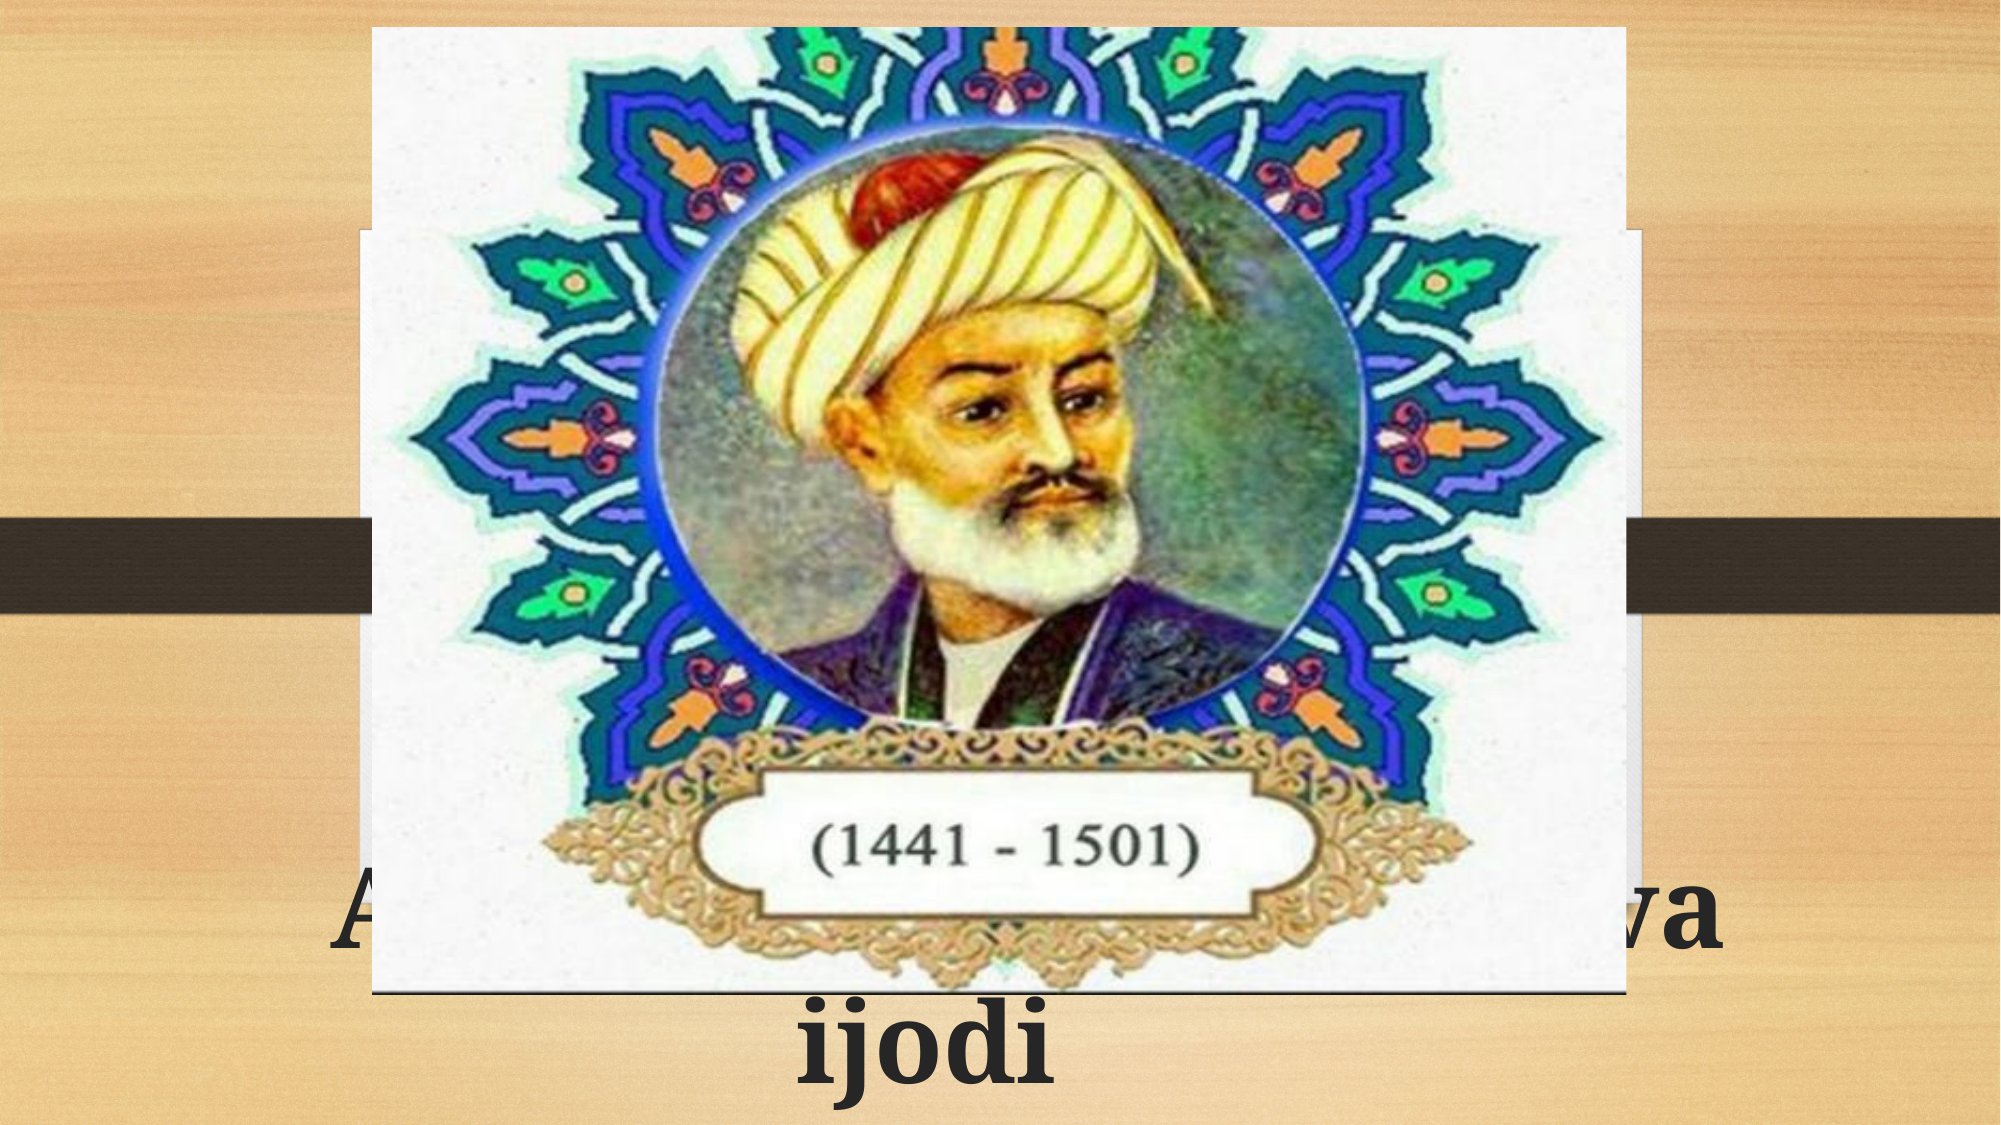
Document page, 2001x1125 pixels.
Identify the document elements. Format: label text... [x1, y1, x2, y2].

picture [0, 0, 2001, 1125]
title Alisher Navoiy hayoti va ijodi [21, 1015, 1832, 1114]
